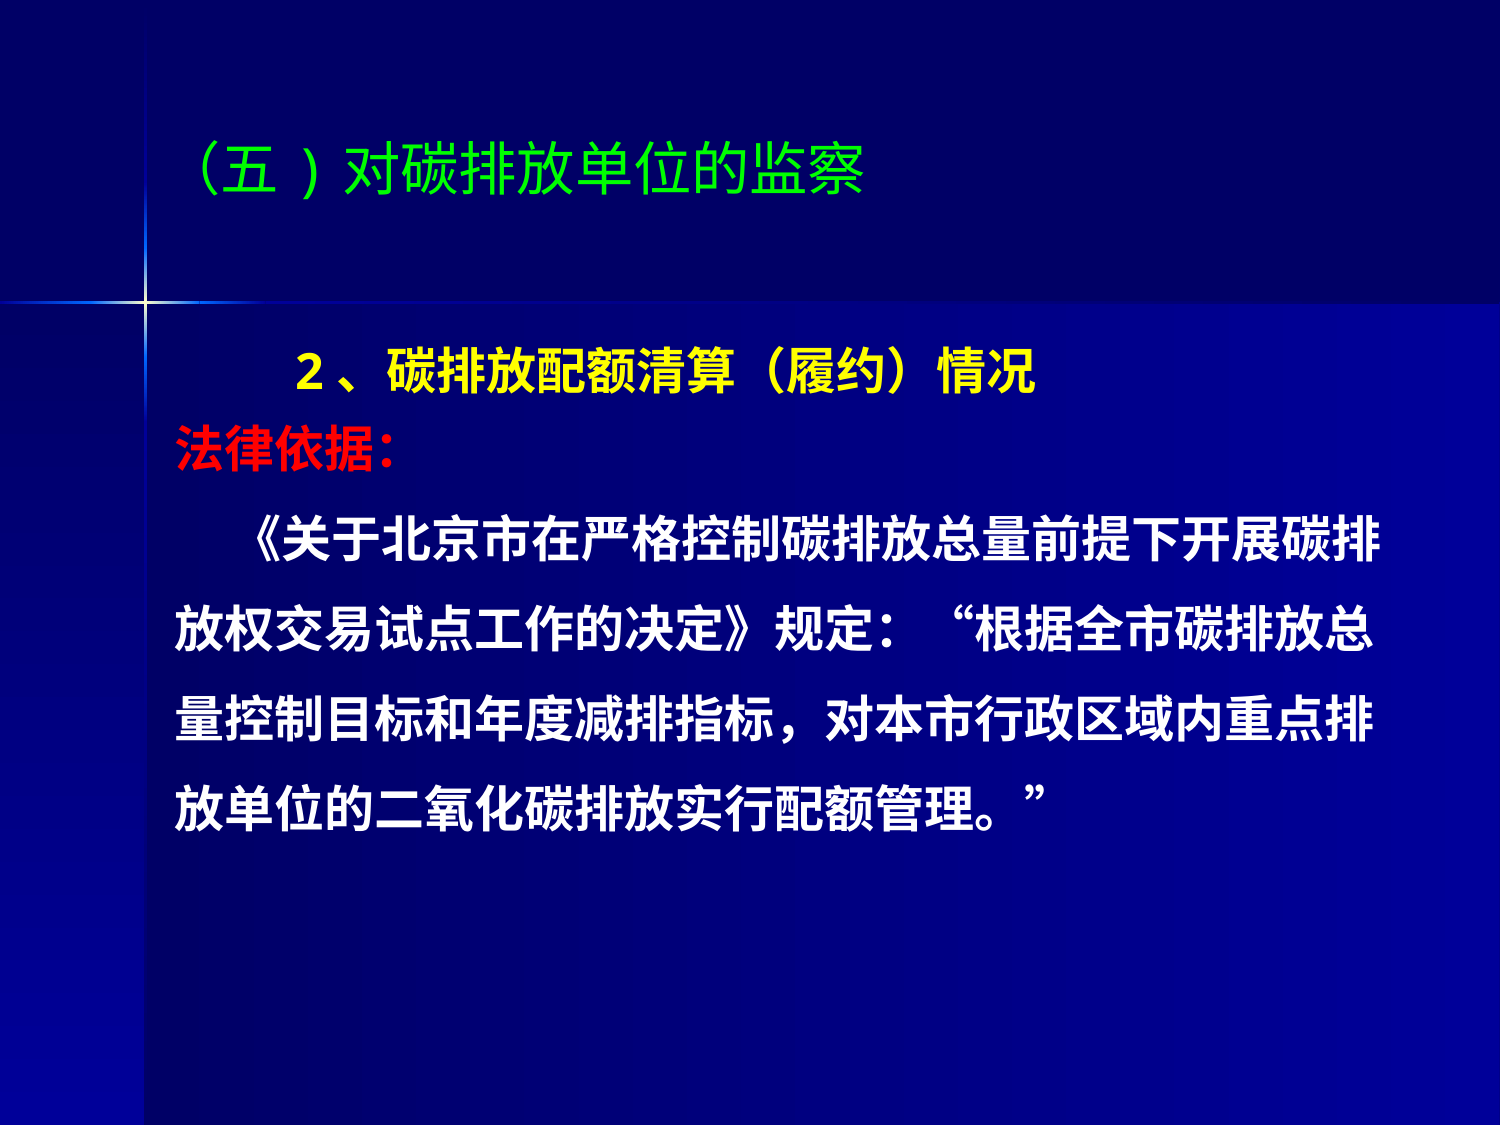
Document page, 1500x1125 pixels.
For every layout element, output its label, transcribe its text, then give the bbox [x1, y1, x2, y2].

title （五)对碳排放单位的监察 [147, 49, 1413, 286]
list 2、碳排放配额清算（履约）情况 法律依据： 《关于北京市在严格控制碳排放总量前提下开展碳排放权交易试点工作的决定》规定：“根据全市碳排放总量控制目标和年度减排指标，对本市行政区域内重点排放单位的二氧化碳排放实行配额管理。” [159, 314, 1413, 1036]
